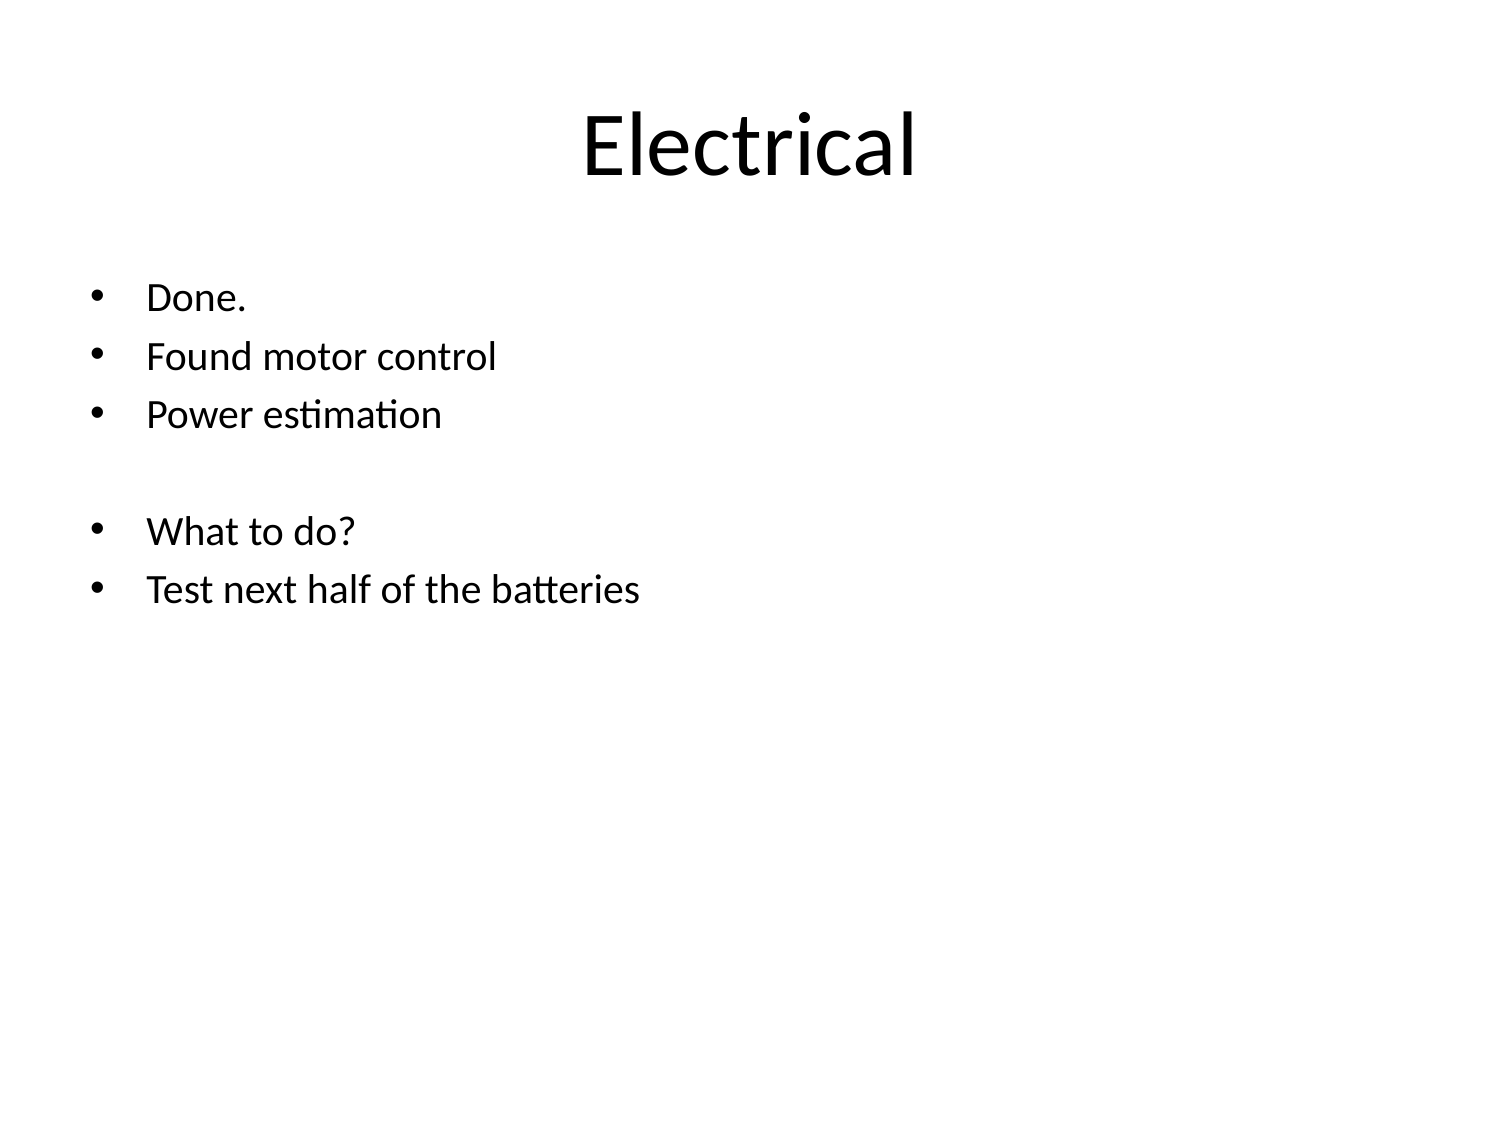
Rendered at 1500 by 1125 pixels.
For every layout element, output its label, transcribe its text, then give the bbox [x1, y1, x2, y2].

title Electrical [75, 45, 1425, 233]
list Done. Found motor control Power estimation What to do? Test next half of the batteries [75, 262, 1425, 1005]
